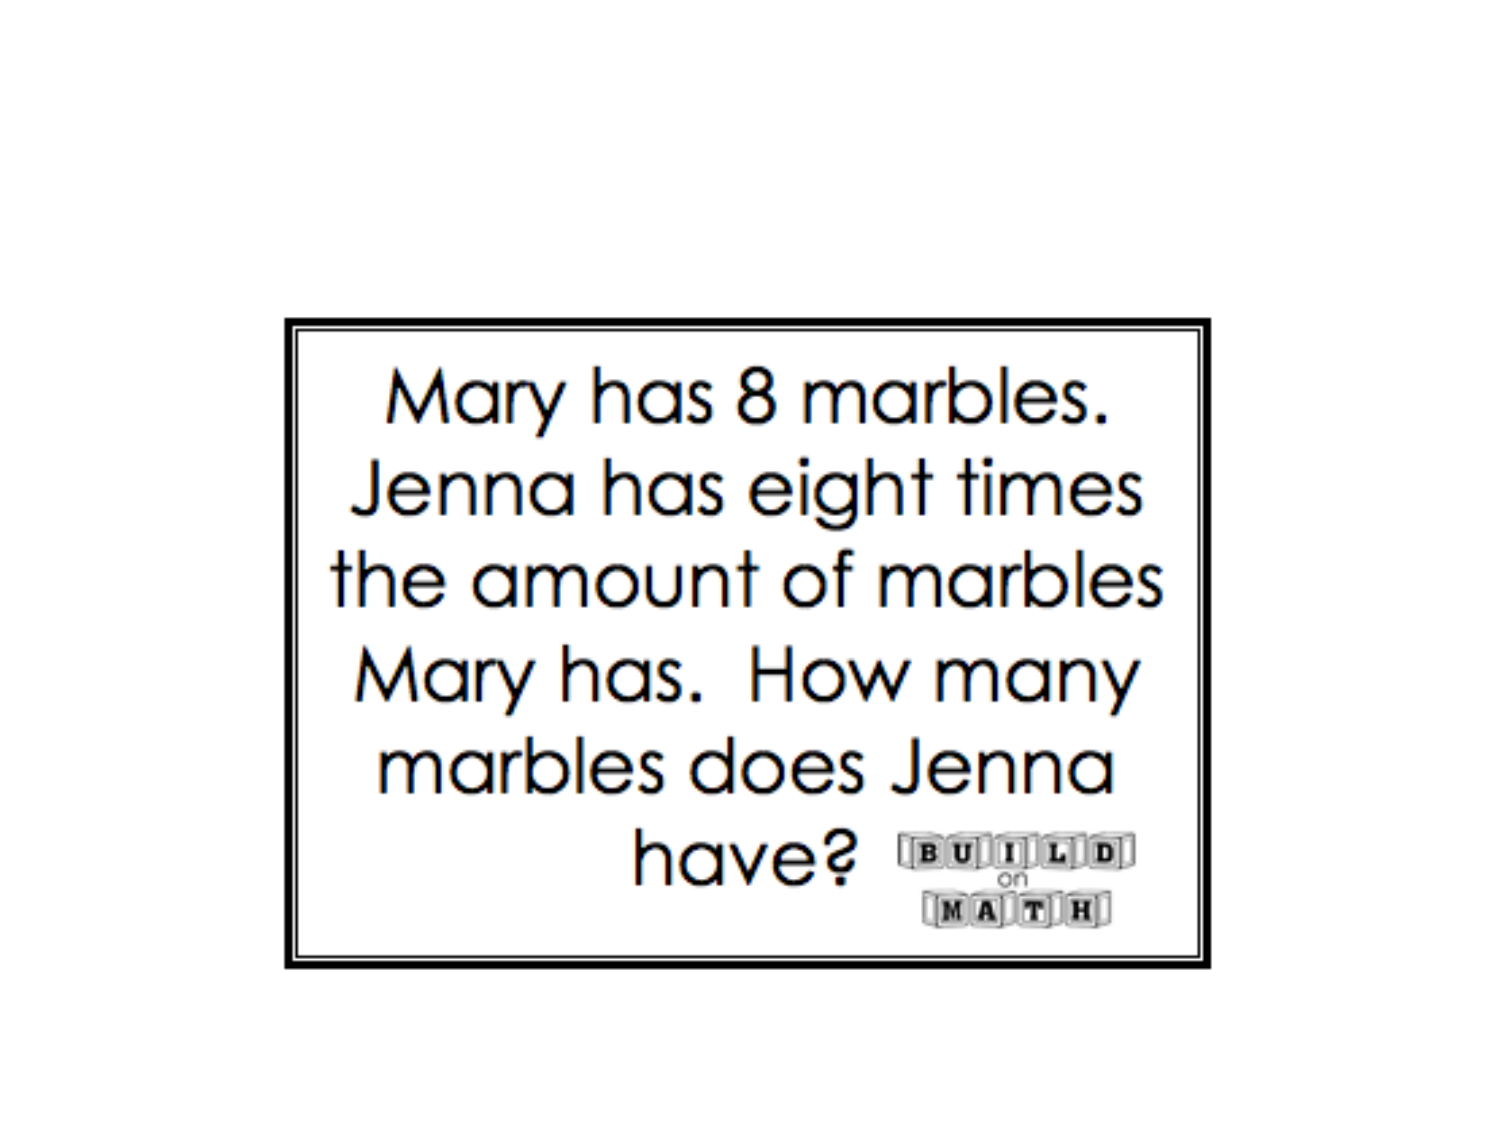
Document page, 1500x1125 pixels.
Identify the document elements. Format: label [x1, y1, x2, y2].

list [74, 262, 1426, 1006]
